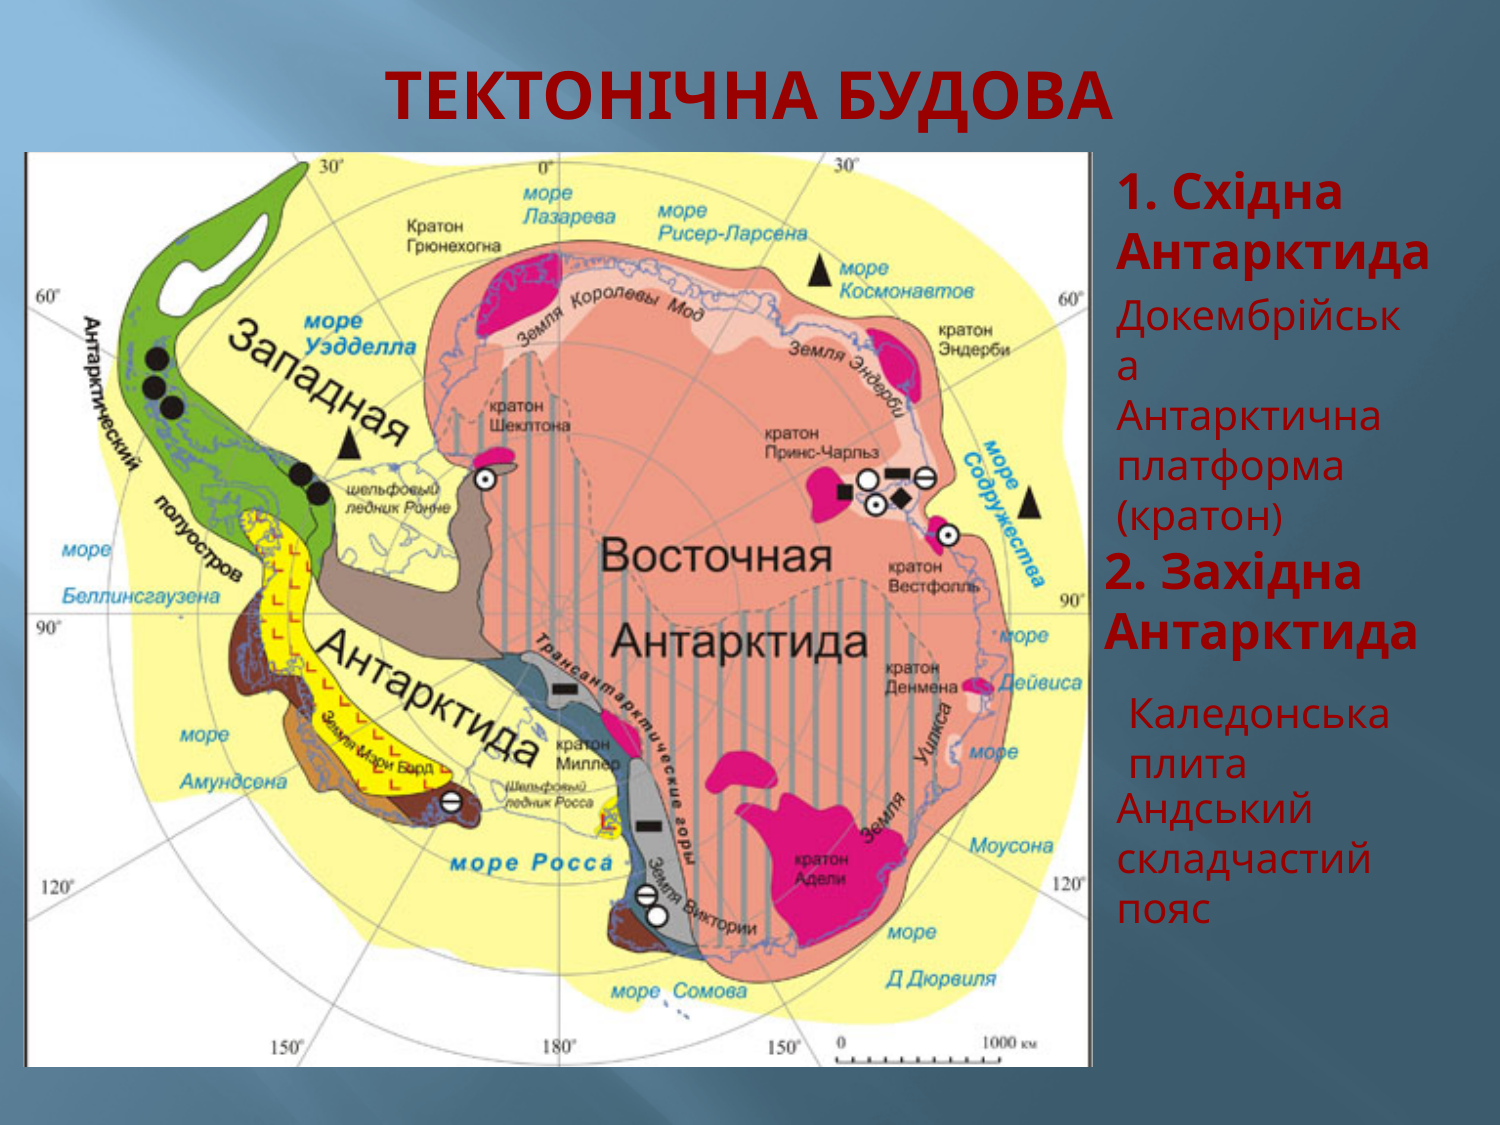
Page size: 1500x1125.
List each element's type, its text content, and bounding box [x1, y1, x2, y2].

text_box 1. Східна Антарктида [1101, 152, 1465, 288]
text_box Докембрійська Антарктична платформа (кратон) [1136, 281, 1430, 532]
text_box 2. Західна Антарктида [1136, 532, 1454, 667]
title ТЕКТОНІЧНА БУДОВА [75, 45, 1425, 141]
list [23, 152, 1093, 1067]
text_box Каледонська плита [1136, 679, 1500, 795]
text_box Андський складчастий пояс [1136, 774, 1465, 940]
